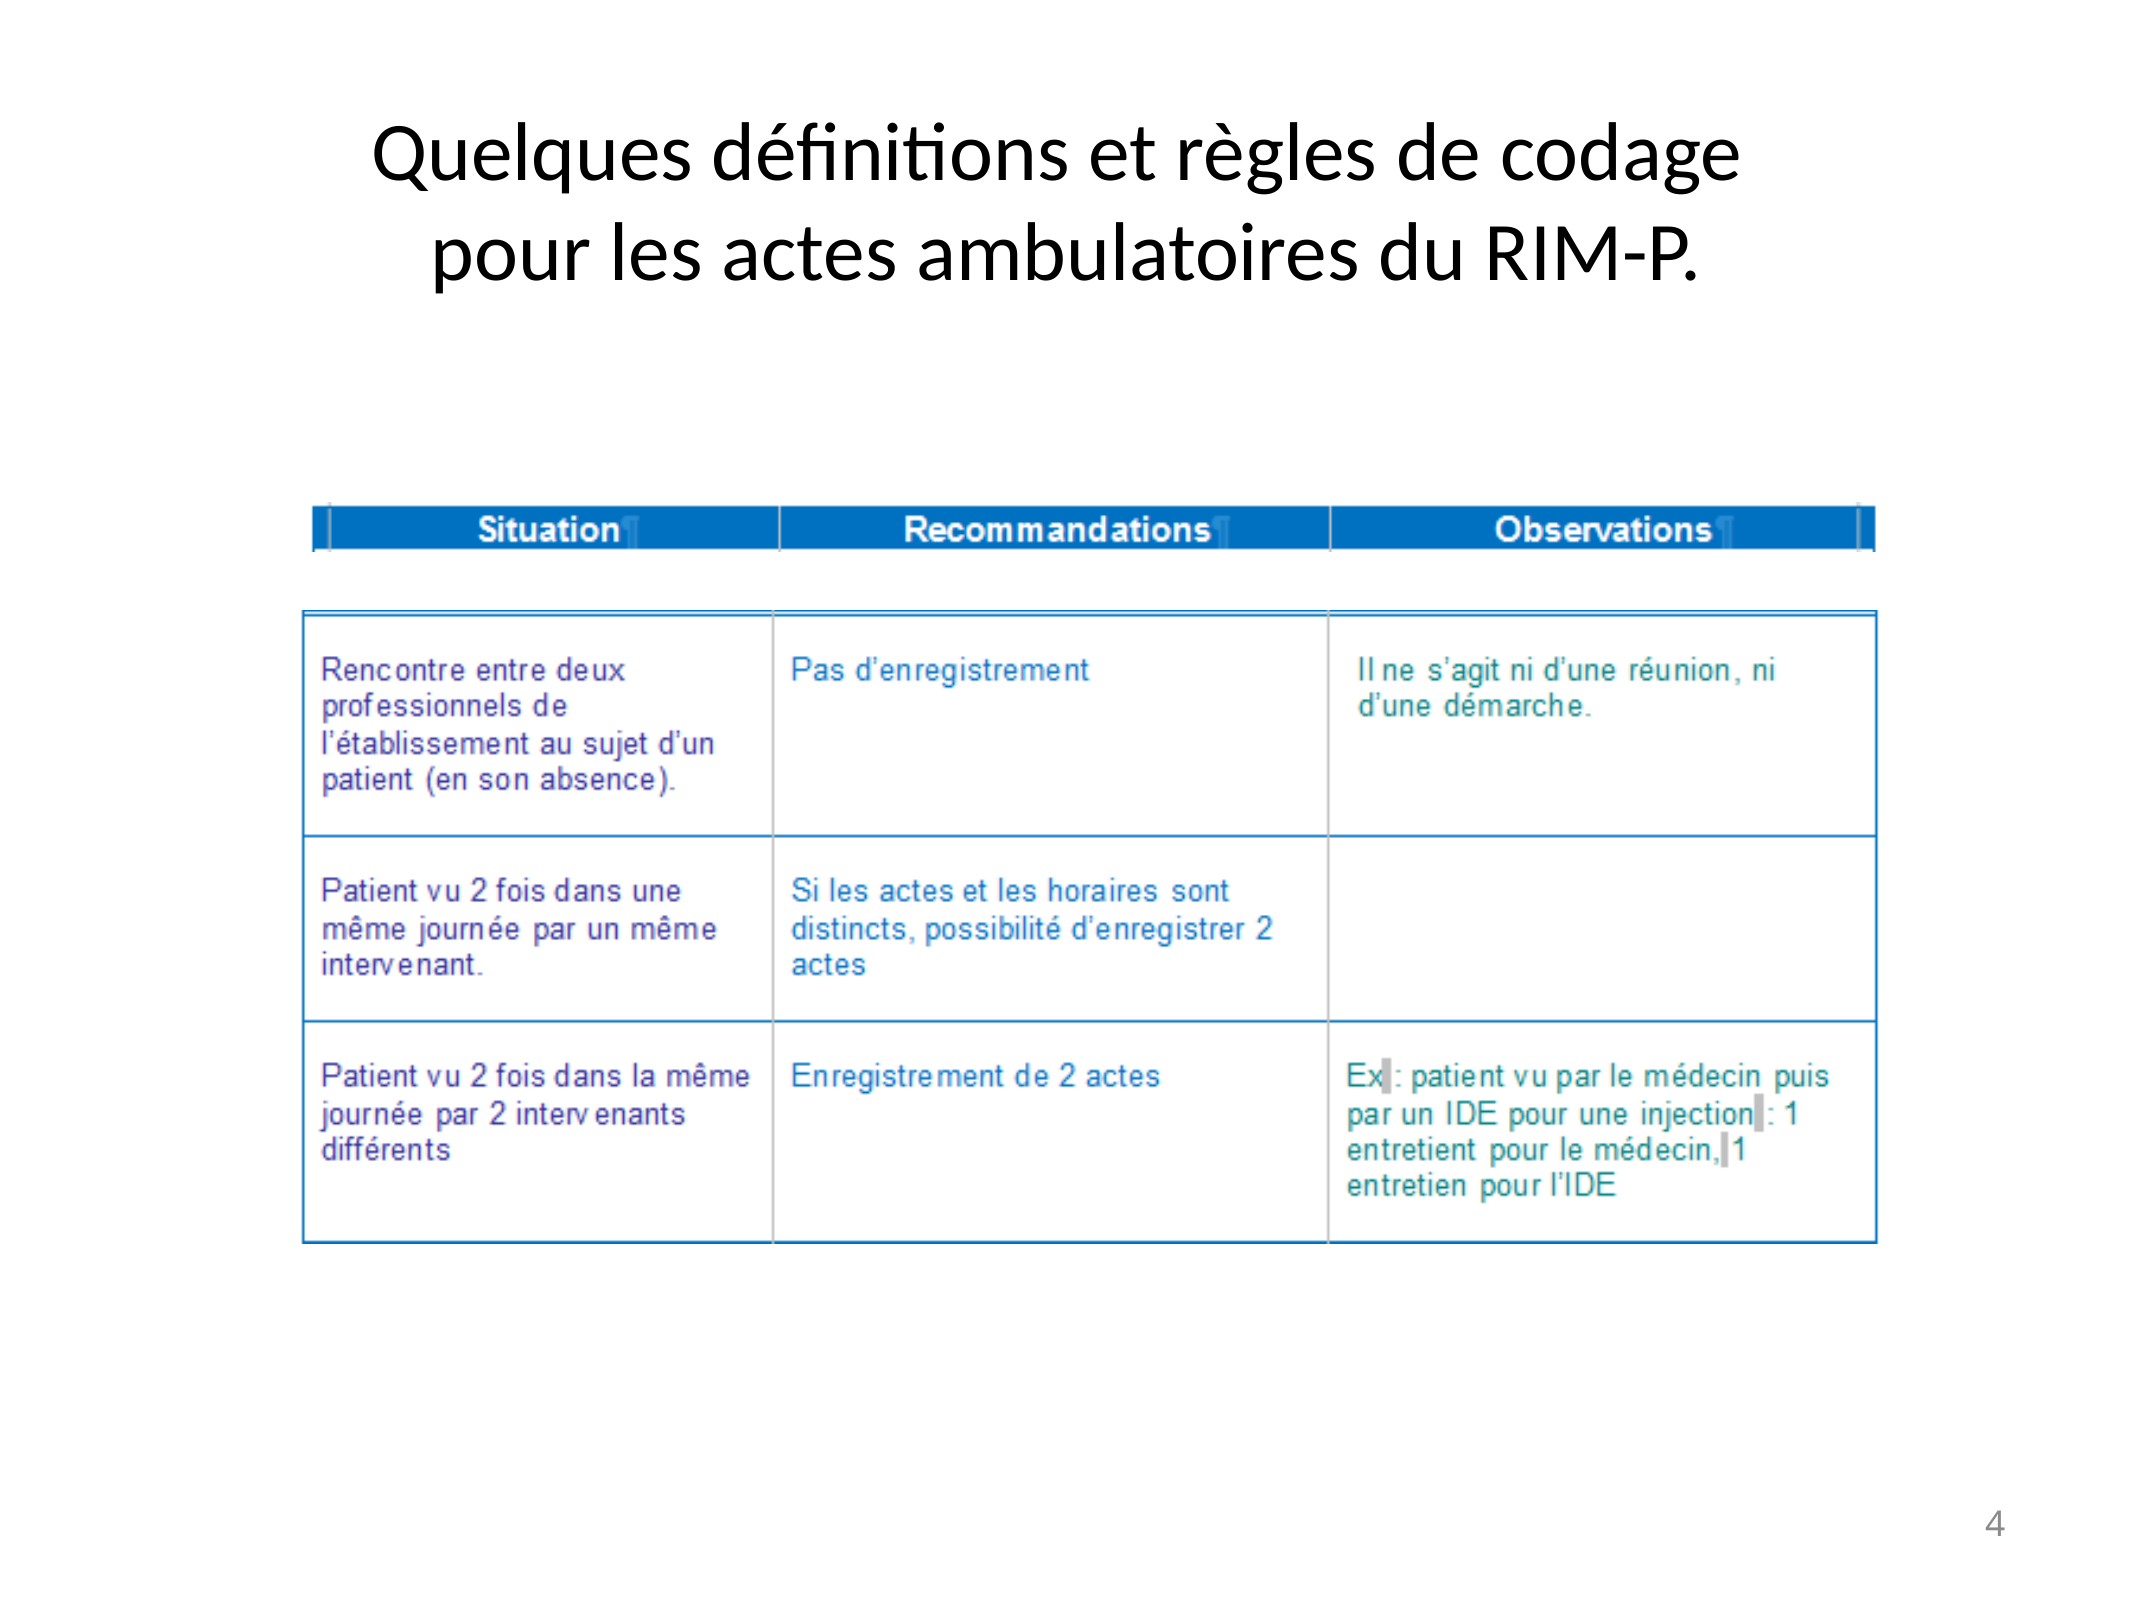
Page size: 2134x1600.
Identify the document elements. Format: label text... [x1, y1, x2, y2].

picture [298, 610, 1883, 1245]
title Quelques définitions et règles de codage pour les actes ambulatoires du RIM-P. [106, 64, 2027, 331]
slide_number 4 [1528, 1482, 2027, 1569]
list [306, 502, 1883, 553]
